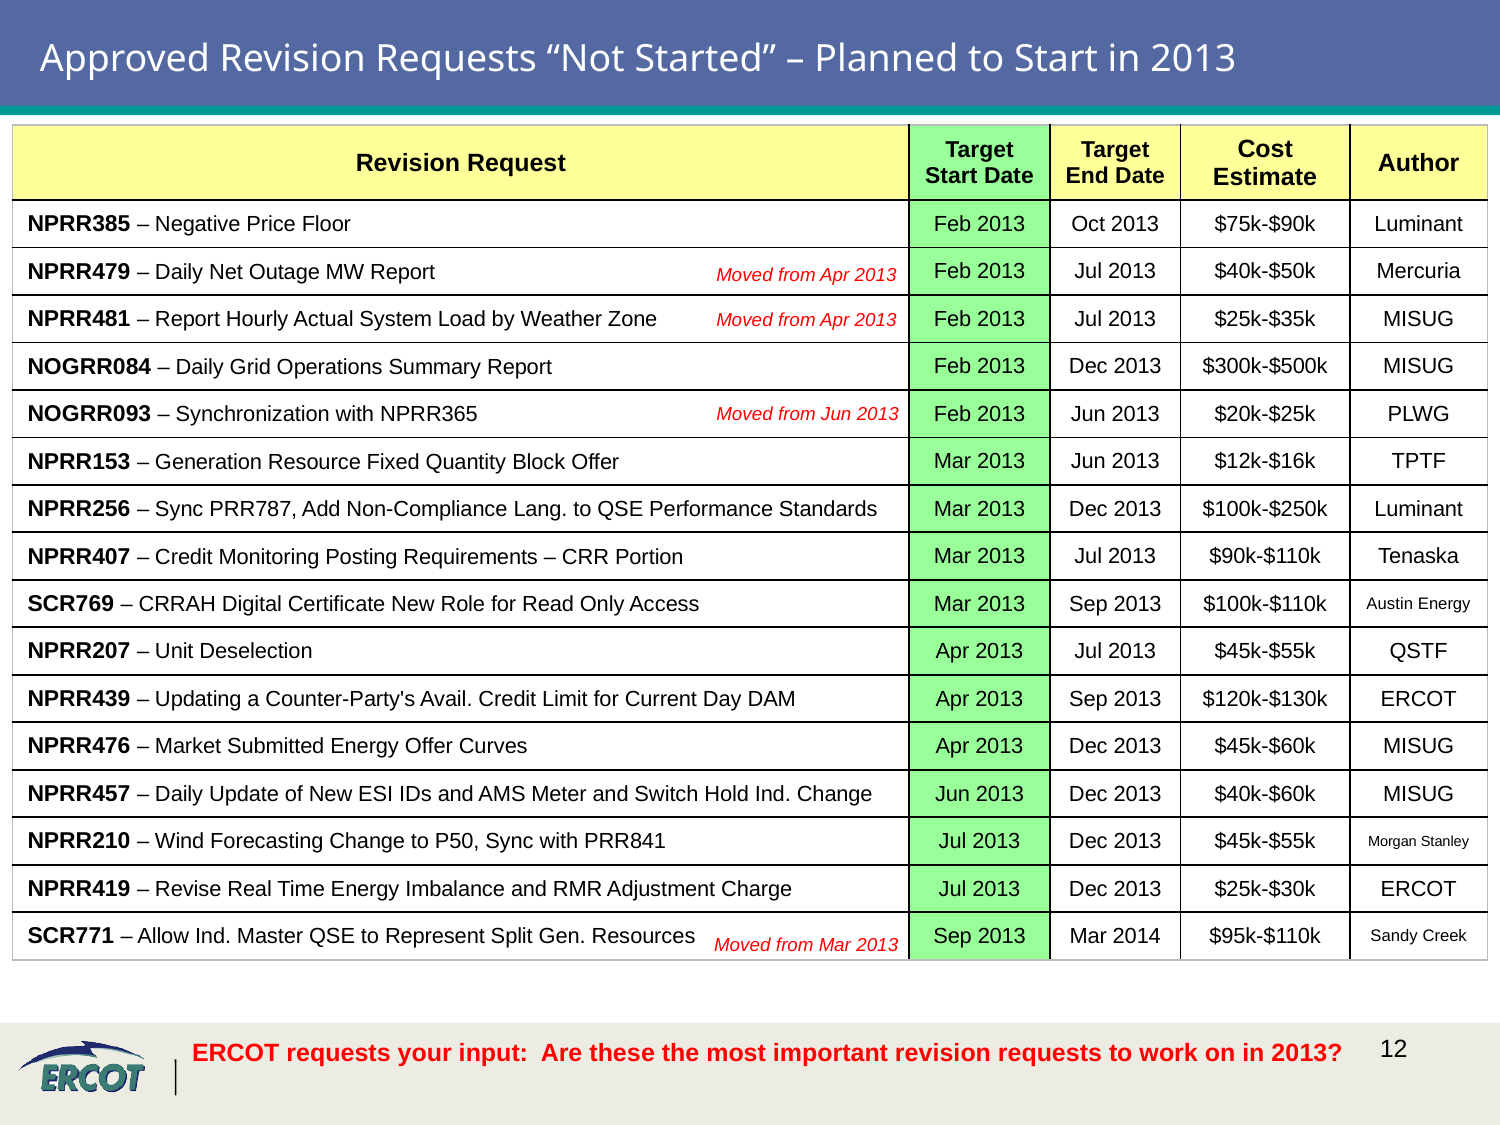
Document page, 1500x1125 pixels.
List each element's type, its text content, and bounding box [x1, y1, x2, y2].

table_header Revision Request [13, 126, 908, 199]
table_cell Jun 2013 [910, 771, 1049, 816]
table_cell NPRR407 – Credit Monitoring Posting Requirements – CRR Portion [13, 533, 908, 579]
table_cell Sandy Creek [1351, 913, 1487, 959]
table_cell Oct 2013 [1051, 201, 1180, 247]
table_cell Jul 2013 [1051, 533, 1180, 579]
table_cell MISUG [1351, 723, 1487, 769]
table_cell NOGRR084 – Daily Grid Operations Summary Report [13, 343, 908, 389]
table_cell Jul 2013 [1051, 628, 1180, 674]
table_cell Apr 2013 [910, 628, 1049, 674]
table_cell Dec 2013 [1051, 486, 1180, 531]
table_cell Mar 2013 [910, 533, 1049, 579]
table_cell Feb 2013 [910, 201, 1049, 247]
table_cell MISUG [1351, 343, 1487, 389]
table_cell Luminant [1351, 486, 1487, 531]
table_cell $45k-$60k [1181, 723, 1349, 769]
table_cell $20k-$25k [1181, 391, 1349, 437]
table_cell Dec 2013 [1051, 723, 1180, 769]
table_cell Jun 2013 [1051, 391, 1180, 437]
table_cell $45k-$55k [1181, 818, 1349, 864]
table_cell $25k-$35k [1181, 296, 1349, 342]
table_cell ERCOT [1351, 866, 1487, 911]
table_cell Apr 2013 [910, 676, 1049, 721]
table_cell Jul 2013 [1051, 296, 1180, 342]
table_cell $95k-$110k [1181, 913, 1349, 959]
table_cell NPRR210 – Wind Forecasting Change to P50, Sync with PRR841 [13, 818, 908, 864]
table_cell MISUG [1351, 296, 1487, 342]
table_cell NPRR207 – Unit Deselection [13, 628, 908, 674]
table_cell Feb 2013 [910, 296, 1049, 342]
table_cell Dec 2013 [1051, 343, 1180, 389]
table_cell Mar 2013 [910, 581, 1049, 626]
table_cell Feb 2013 [910, 343, 1049, 389]
table_header Author [1351, 126, 1487, 199]
table_cell $300k-$500k [1181, 343, 1349, 389]
table_cell NPRR439 – Updating a Counter-Party's Avail. Credit Limit for Current Day DAM [13, 676, 908, 721]
table_cell NPRR457 – Daily Update of New ESI IDs and AMS Meter and Switch Hold Ind. Change [13, 771, 908, 816]
table_cell Apr 2013 [910, 723, 1049, 769]
table_cell $40k-$50k [1181, 248, 1349, 294]
table_header Cost Estimate [1181, 126, 1349, 199]
table_cell $90k-$110k [1181, 533, 1349, 579]
table_header Target Start Date [910, 126, 1049, 199]
table_cell SCR771 – Allow Ind. Master QSE to Represent Split Gen. Resources [13, 913, 908, 959]
table_cell PLWG [1351, 391, 1487, 437]
table_cell Feb 2013 [910, 391, 1049, 437]
picture [10, 1031, 151, 1111]
table_cell Sep 2013 [1051, 676, 1180, 721]
table_cell $100k-$110k [1181, 581, 1349, 626]
table_cell NPRR419 – Revise Real Time Energy Imbalance and RMR Adjustment Charge [13, 866, 908, 911]
table_cell Mar 2013 [910, 486, 1049, 531]
table_cell Morgan Stanley [1351, 818, 1487, 864]
table_cell Austin Energy [1351, 581, 1487, 626]
table_cell TPTF [1351, 438, 1487, 484]
table_cell Jul 2013 [910, 866, 1049, 911]
text_box Moved from Apr 2013 [666, 300, 946, 338]
table_cell Jul 2013 [1051, 248, 1180, 294]
table_cell Feb 2013 [910, 248, 1049, 294]
table_cell NPRR385 – Negative Price Floor [13, 201, 908, 247]
text_box Moved from Apr 2013 [666, 254, 946, 293]
table_cell Dec 2013 [1051, 771, 1180, 816]
table_cell NPRR256 – Sync PRR787, Add Non-Compliance Lang. to QSE Performance Standards [13, 486, 908, 531]
table_cell $40k-$60k [1181, 771, 1349, 816]
table_cell SCR769 – CRRAH Digital Certificate New Role for Read Only Access [13, 581, 908, 626]
table_cell NPRR153 – Generation Resource Fixed Quantity Block Offer [13, 438, 908, 484]
table_cell Jun 2013 [1051, 438, 1180, 484]
table_cell $25k-$30k [1181, 866, 1349, 911]
table_cell Jul 2013 [910, 818, 1049, 864]
table_cell $75k-$90k [1181, 201, 1349, 247]
table_cell Mar 2014 [1051, 913, 1180, 959]
table_cell MISUG [1351, 771, 1487, 816]
table_cell Mar 2013 [910, 438, 1049, 484]
table_cell ERCOT [1351, 676, 1487, 721]
table_cell $45k-$55k [1181, 628, 1349, 674]
table_cell $120k-$130k [1181, 676, 1349, 721]
table_cell NOGRR093 – Synchronization with NPRR365 [13, 391, 908, 437]
table_cell QSTF [1351, 628, 1487, 674]
table_cell $100k-$250k [1181, 486, 1349, 531]
table_cell Sep 2013 [1051, 581, 1180, 626]
table_cell Dec 2013 [1051, 866, 1180, 911]
table_cell Tenaska [1351, 533, 1487, 579]
text_box Moved from Mar 2013 [687, 924, 925, 963]
table_cell Dec 2013 [1051, 818, 1180, 864]
table_cell NPRR481 – Report Hourly Actual System Load by Weather Zone [13, 296, 908, 342]
text_box Moved from Jun 2013 [668, 394, 948, 432]
table_header Target End Date [1051, 126, 1180, 199]
table_cell Luminant [1351, 201, 1487, 247]
table_cell $12k-$16k [1181, 438, 1349, 484]
table_cell NPRR479 – Daily Net Outage MW Report [13, 248, 908, 294]
table_cell Sep 2013 [910, 913, 1049, 959]
table_cell NPRR476 – Market Submitted Energy Offer Curves [13, 723, 908, 769]
table_cell Mercuria [1351, 248, 1487, 294]
title Approved Revision Requests “Not Started” – Planned to Start in 2013 [24, 0, 1488, 113]
text_box ERCOT requests your input: Are these the most important revision requests to work on in 2013? [174, 1029, 1363, 1075]
